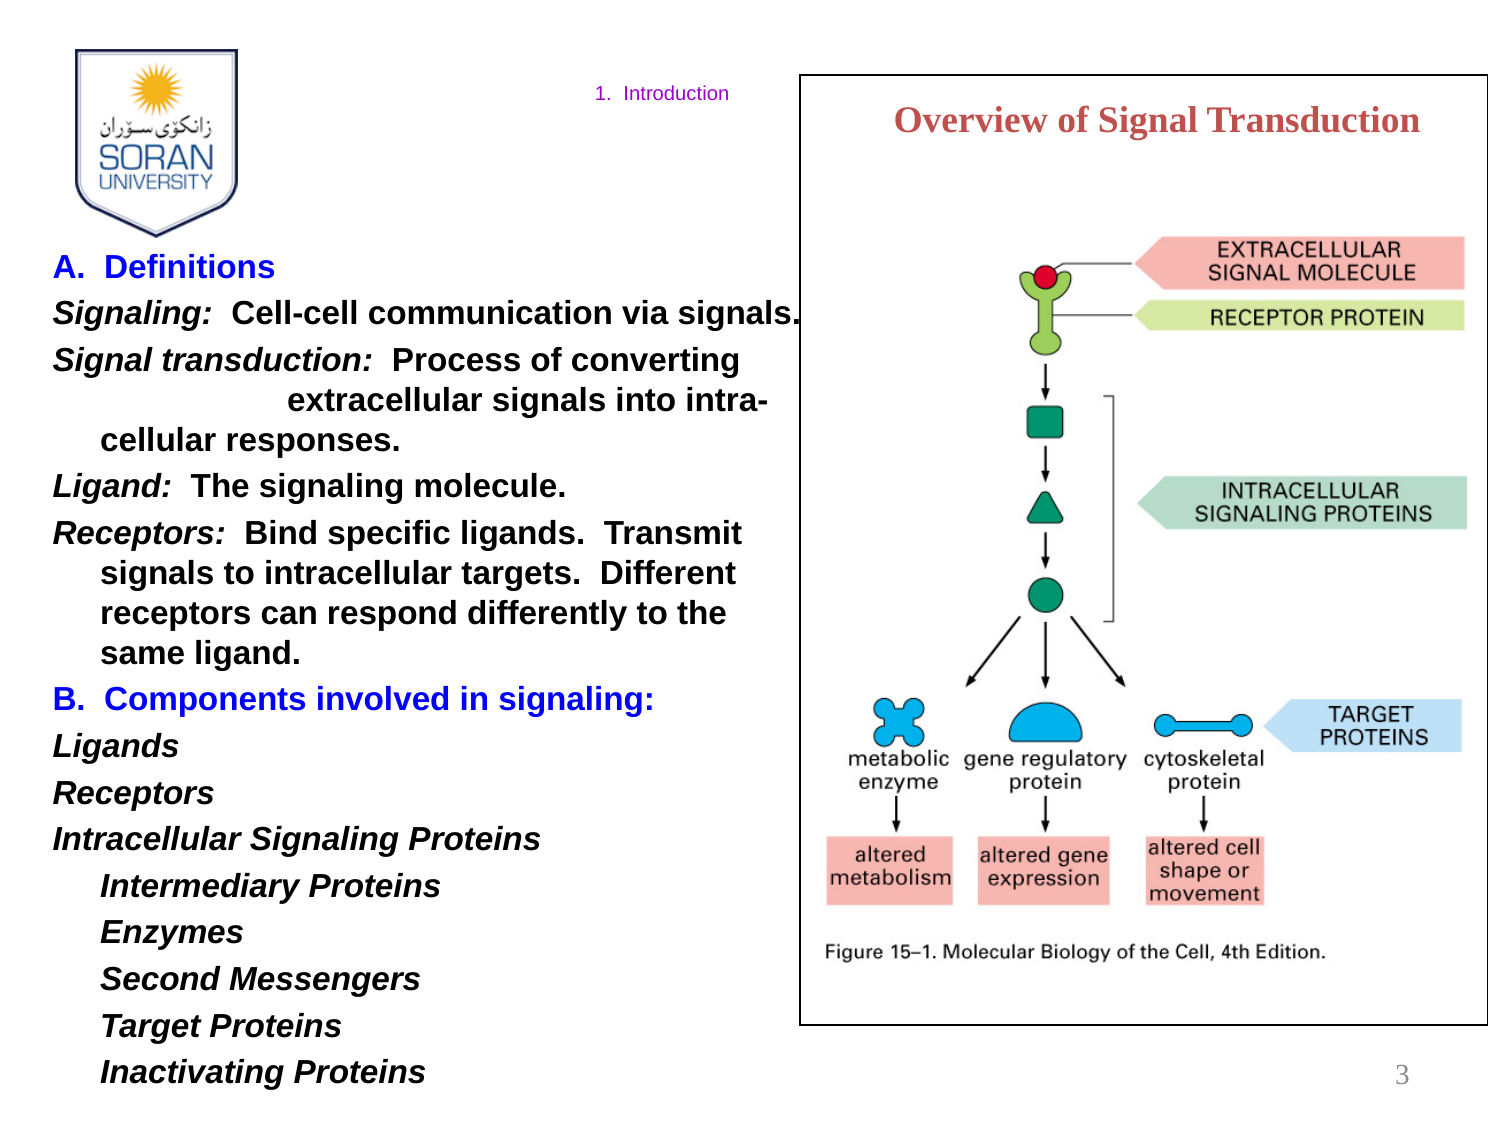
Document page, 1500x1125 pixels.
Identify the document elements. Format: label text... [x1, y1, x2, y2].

picture [824, 236, 1467, 963]
title 1. Introduction [24, 12, 1300, 113]
picture [75, 113, 238, 237]
subtitle A. Definitions Signaling: Cell-cell communication via signals. Signal transduction: Process of converting extracellular signals into intra-cellular responses. Ligand: The signaling molecule. Receptors: Bind specific ligands. Transmit signals to intracellular targets. Different receptors can respond differently to the same ligand. B. Components involved in signaling: Ligands Receptors Intracellular Signaling Proteins Intermediary Proteins Enzymes Second Messengers Target Proteins Inactivating Proteins [37, 237, 825, 1125]
text_box Overview of Signal Transduction [878, 87, 1436, 148]
text_box [799, 75, 1488, 1025]
slide_number 3 [1074, 1042, 1425, 1103]
